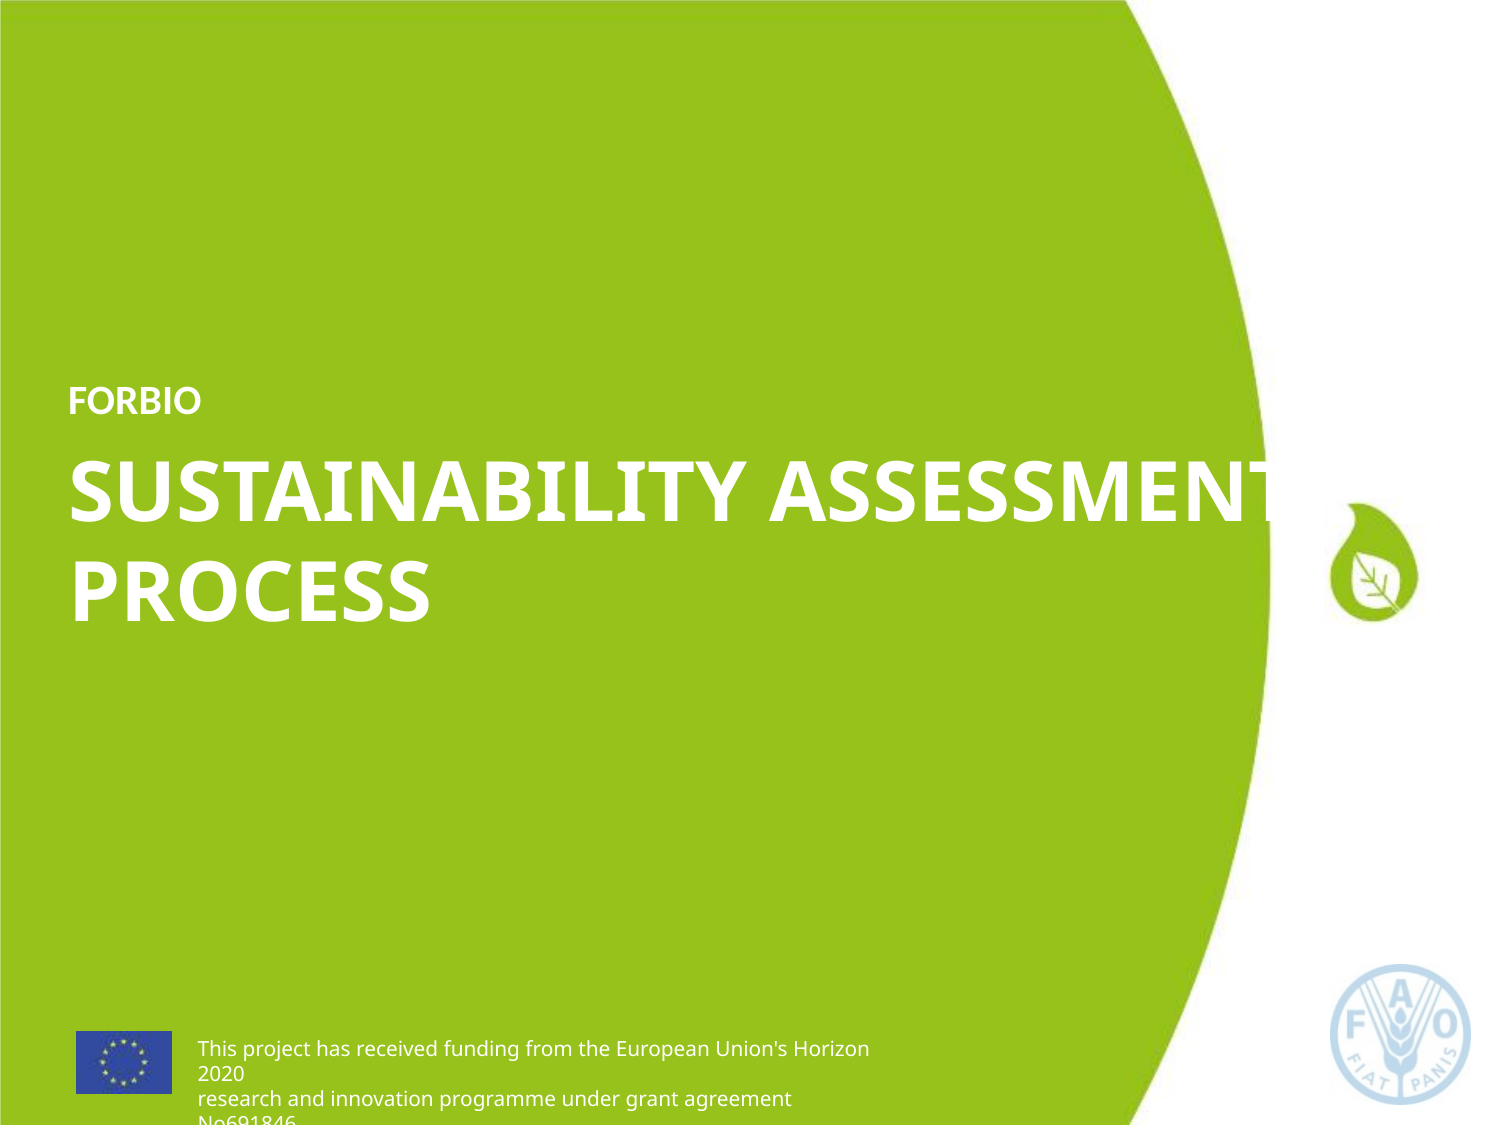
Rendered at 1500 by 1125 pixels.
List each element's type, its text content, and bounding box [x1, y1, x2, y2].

picture [0, 0, 1500, 1125]
picture [240, 1117, 246, 1125]
list FORBIO [53, 243, 1424, 431]
title Sustainability Assessment Process [53, 431, 1365, 823]
